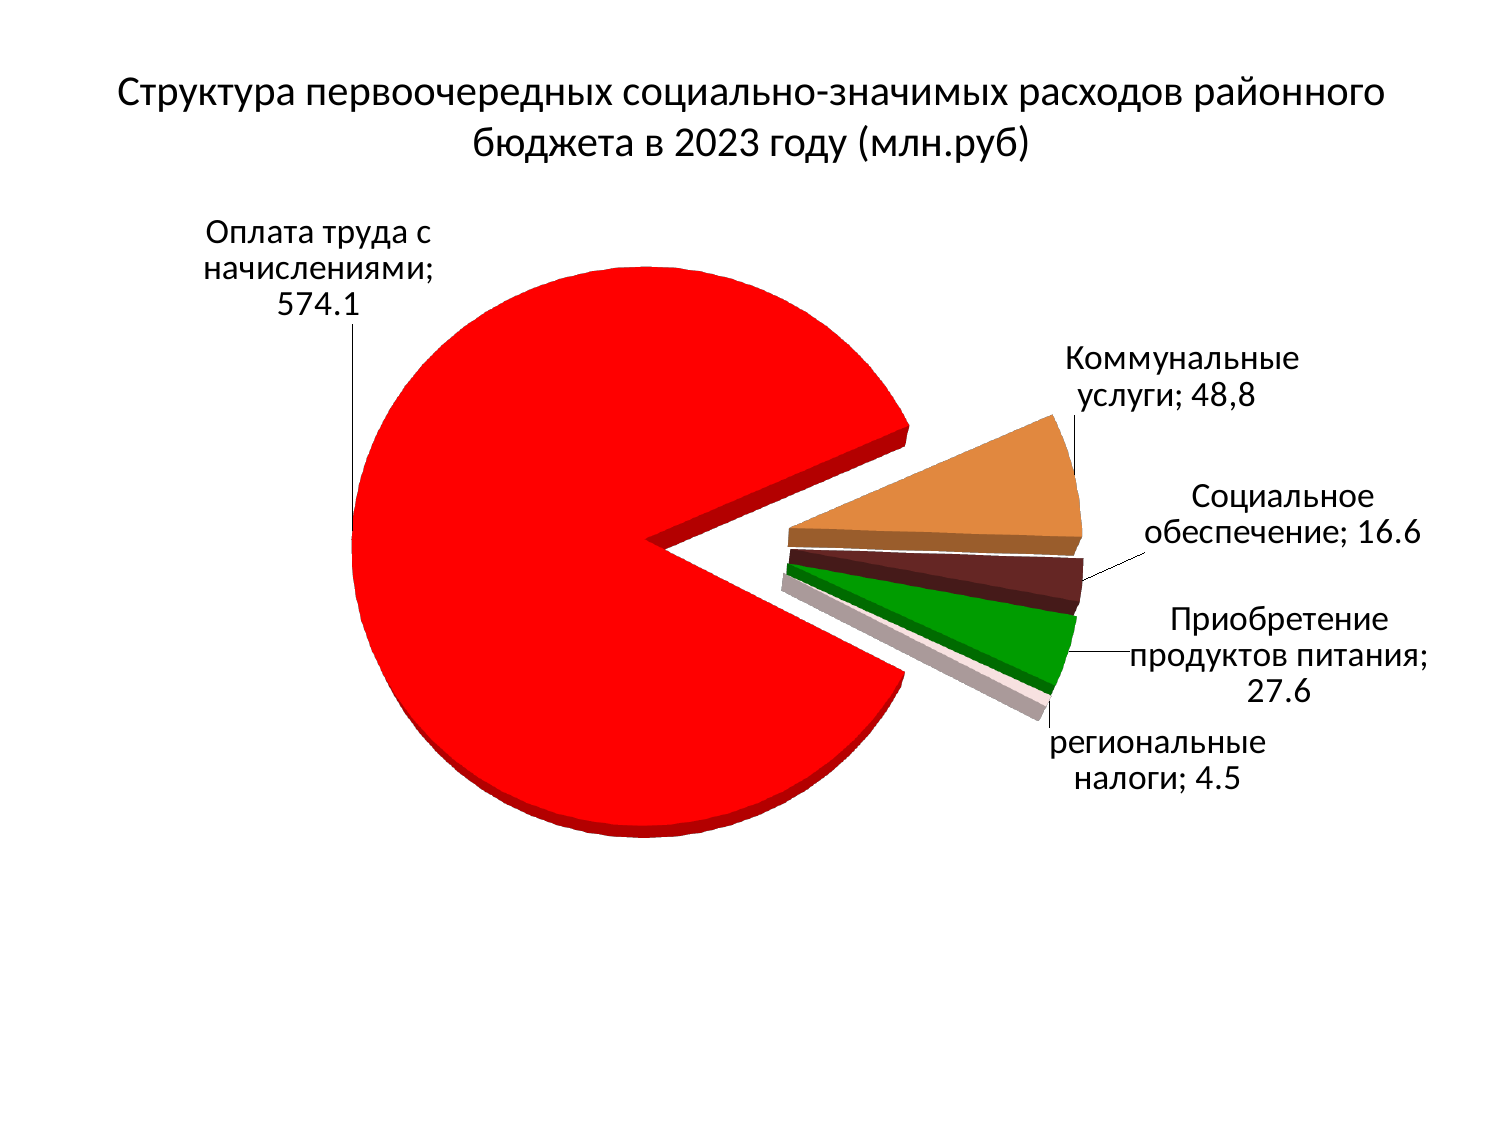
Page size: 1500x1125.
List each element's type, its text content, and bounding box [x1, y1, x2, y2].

chart [33, 136, 1500, 918]
title Структура первоочередных социально-значимых расходов районного бюджета в 2023 году (млн.руб) [76, 54, 1427, 135]
